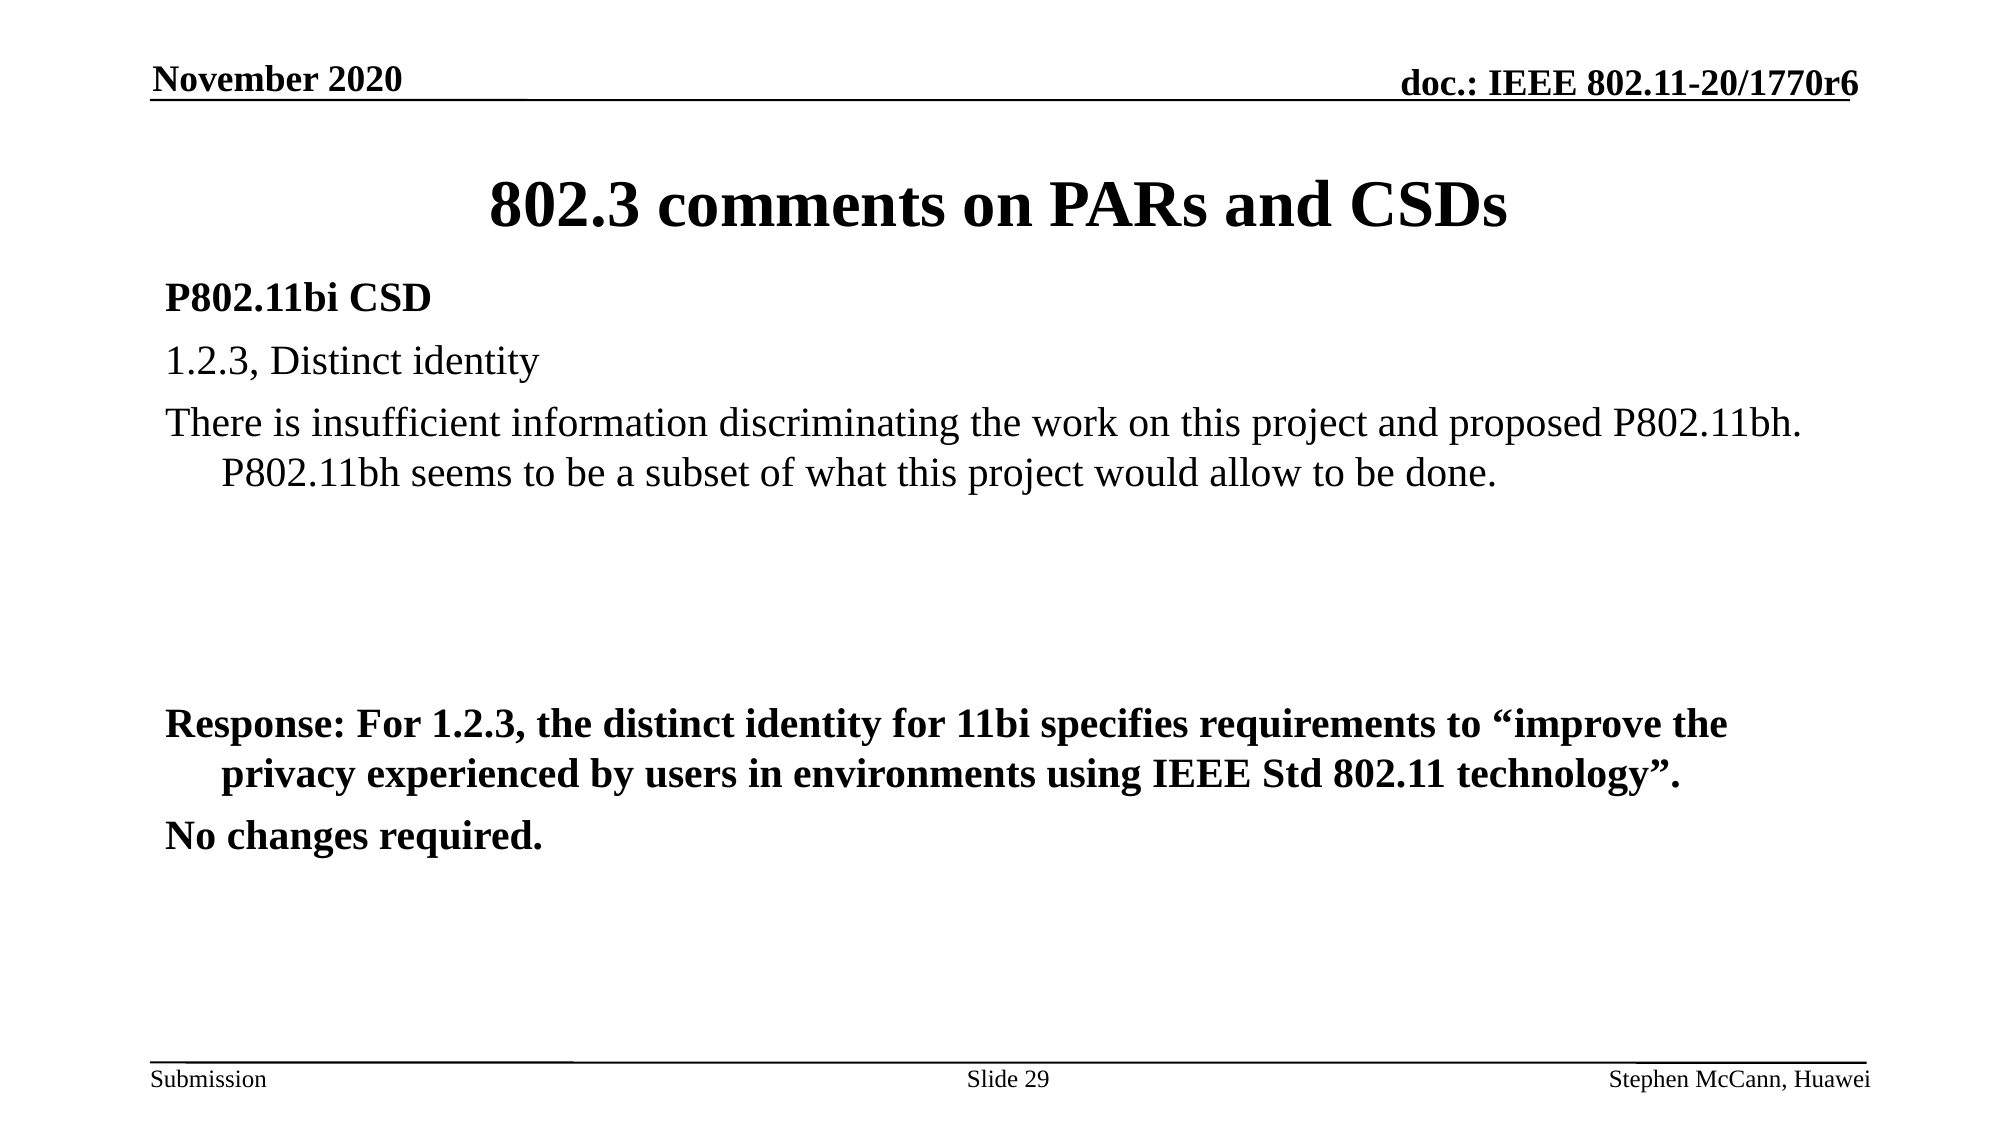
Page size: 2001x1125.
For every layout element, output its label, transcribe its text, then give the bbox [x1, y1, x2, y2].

slide_number Slide 29 [950, 1061, 1067, 1123]
title 802.3 comments on PARs and CSDs [149, 112, 1850, 262]
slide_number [152, 54, 563, 100]
footer Stephen McCann, Huawei [1174, 1061, 1872, 1093]
list P802.11bi CSD 1.2.3, Distinct identity There is insufficient information discriminating the work on this project and proposed P802.11bh. P802.11bh seems to be a subset of what this project would allow to be done. Response: For 1.2.3, the distinct identity for 11bi specifies requirements to “improve the privacy experienced by users in environments using IEEE Std 802.11 technology”. No changes required. [149, 262, 1850, 1013]
